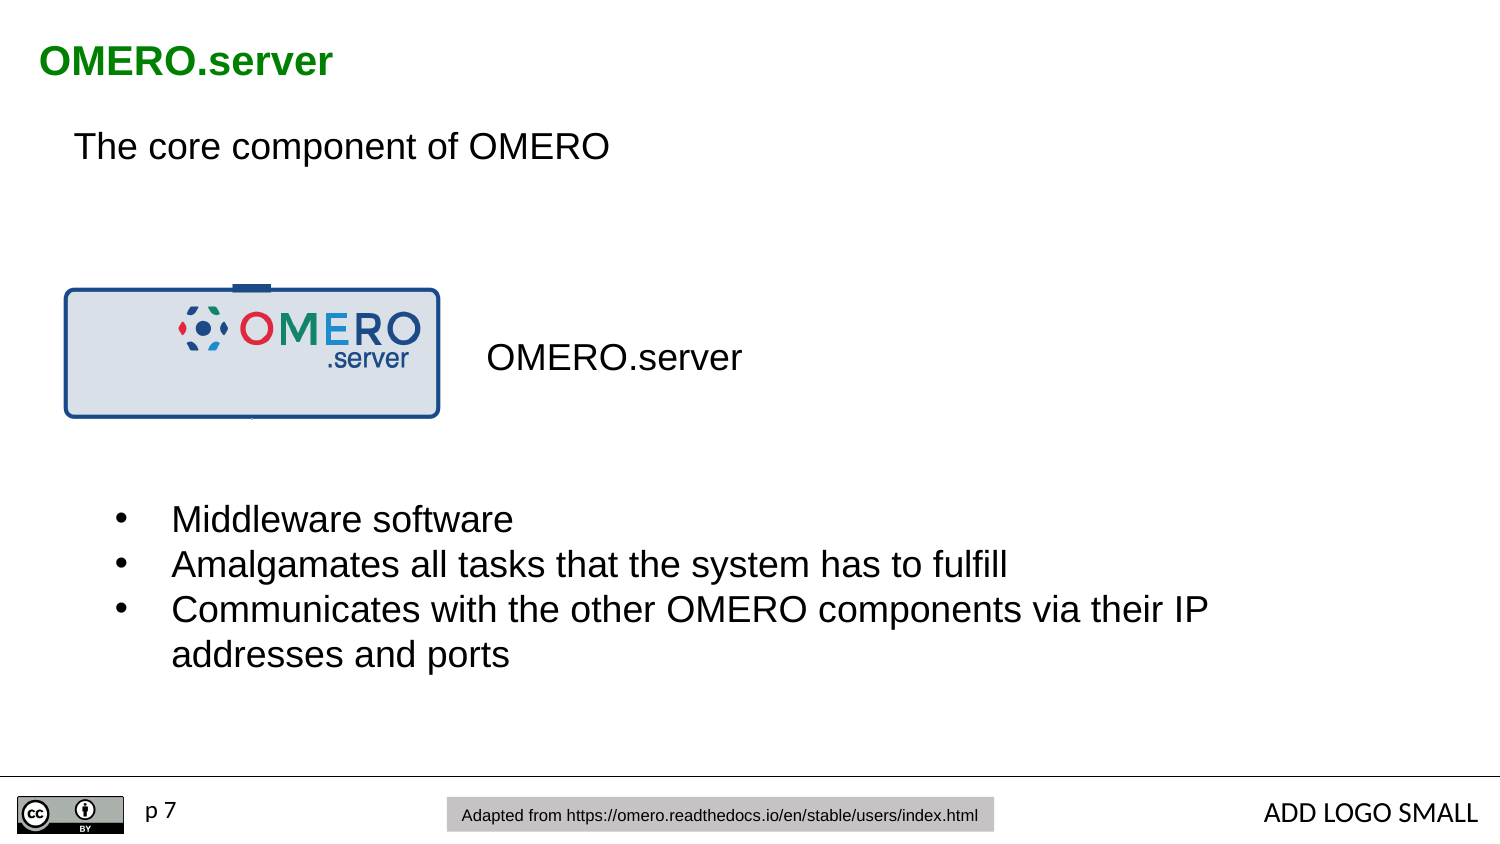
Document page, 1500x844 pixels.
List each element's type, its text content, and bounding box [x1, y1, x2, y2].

text_box The core component of OMERO [58, 114, 1430, 175]
text_box Adapted from https://omero.readthedocs.io/en/stable/users/index.html [446, 796, 995, 832]
text_box Middleware software Amalgamates all tasks that the system has to fulfill Communicates with the other OMERO components via their IP addresses and ports [100, 487, 1258, 683]
text_box OMERO.server [24, 26, 1395, 75]
text_box OMERO.server [471, 325, 758, 386]
picture [17, 796, 124, 834]
picture [58, 284, 443, 420]
